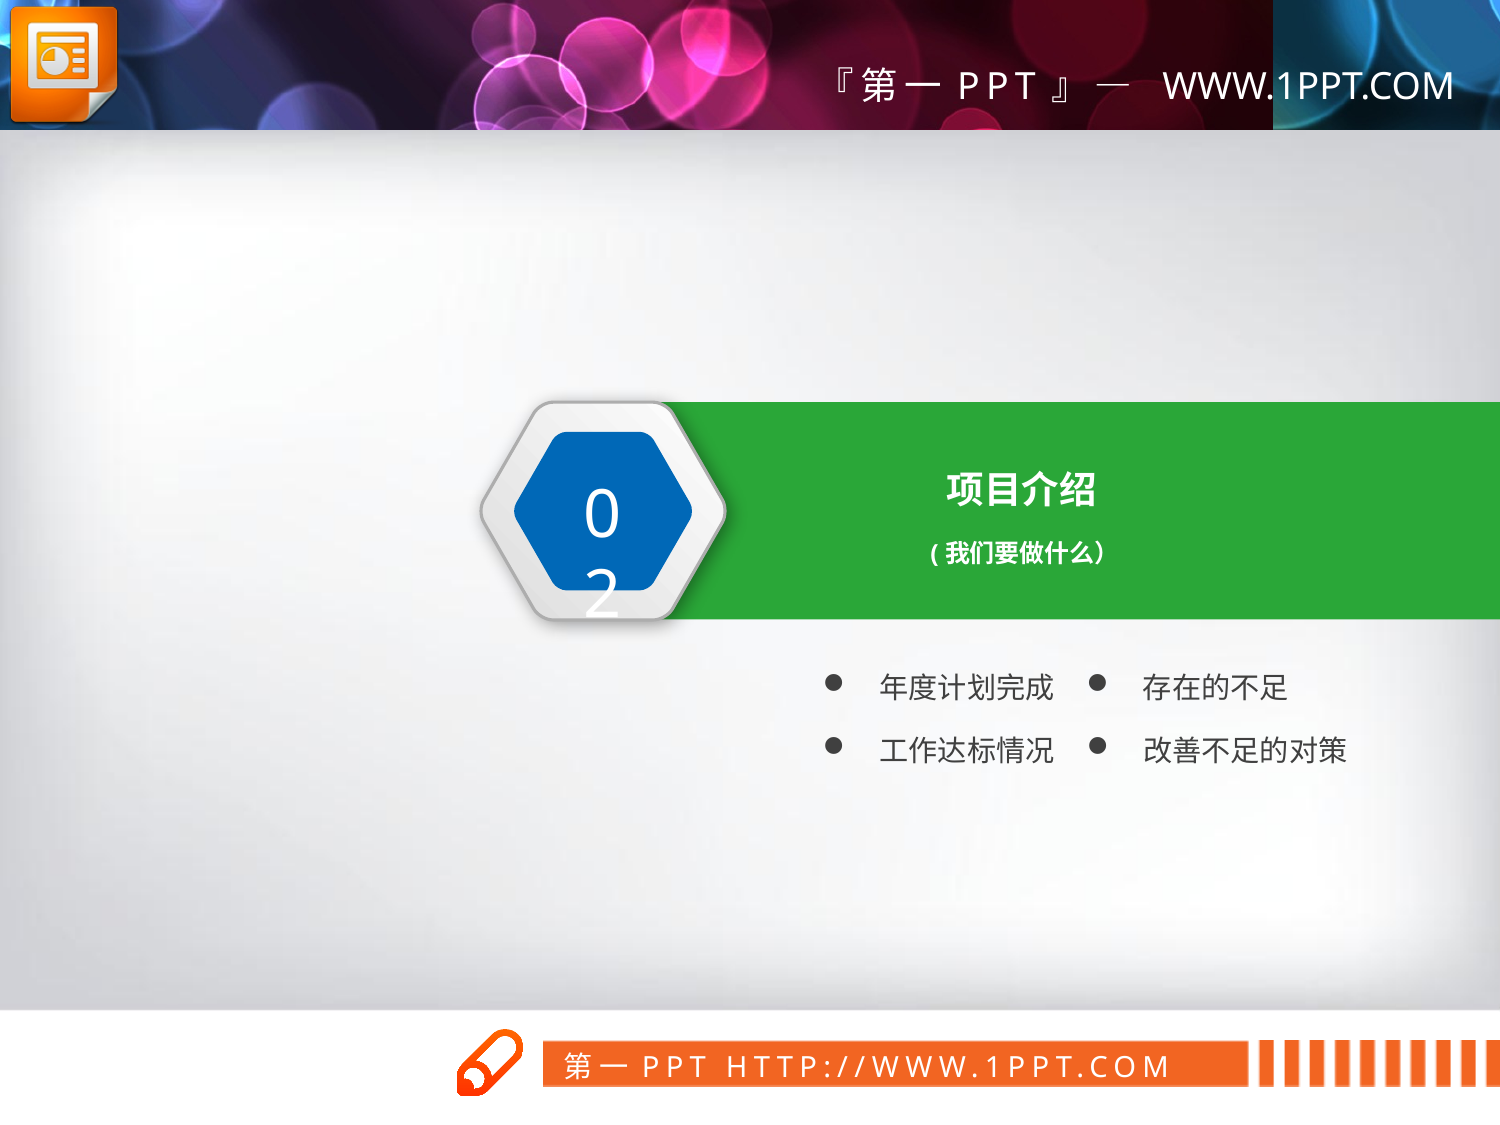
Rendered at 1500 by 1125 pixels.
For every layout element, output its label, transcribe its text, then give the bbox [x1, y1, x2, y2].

text_box 改善不足的对策 [1072, 724, 1363, 775]
picture [0, 0, 1500, 1012]
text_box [479, 401, 727, 621]
text_box 存在的不足 [1071, 662, 1305, 712]
text_box 年度计划完成 [808, 662, 1070, 712]
text_box 工作达标情况 [808, 724, 1070, 775]
text_box [729, 402, 1500, 620]
picture [543, 1040, 1500, 1087]
text_box (我们要做什么） [915, 530, 1135, 576]
text_box 项目介绍 [932, 458, 1112, 519]
